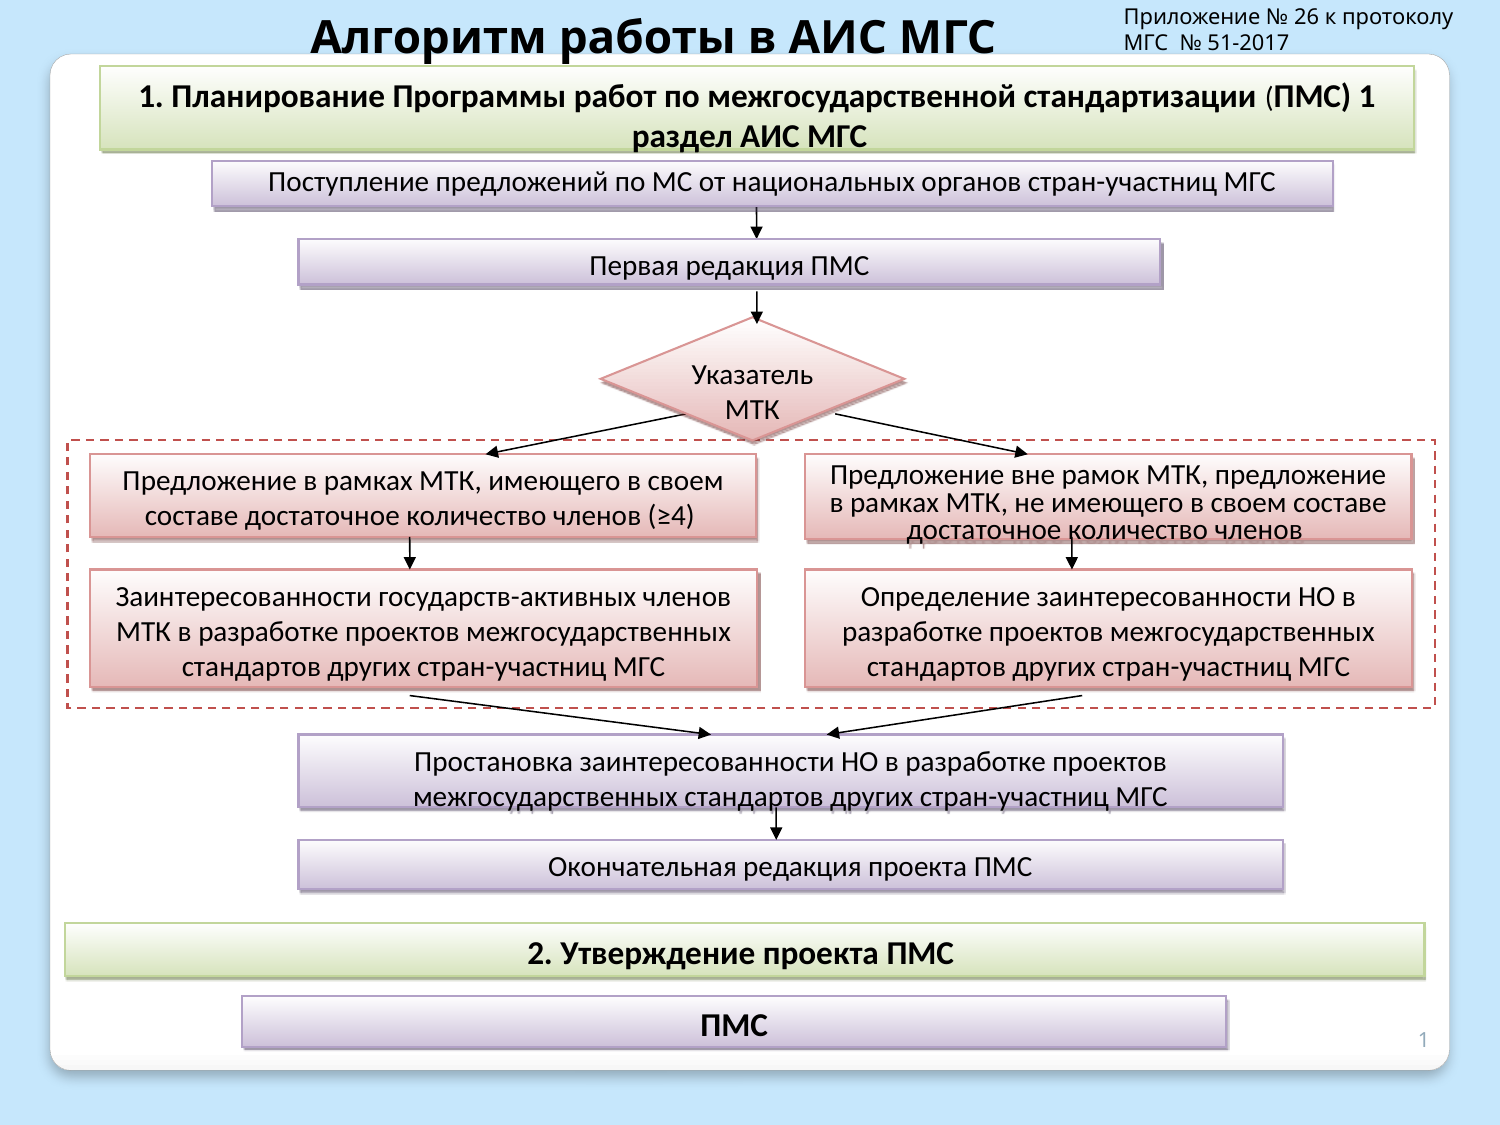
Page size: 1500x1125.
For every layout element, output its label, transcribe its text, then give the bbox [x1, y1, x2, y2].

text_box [67, 160, 1436, 890]
text_box ПМС [242, 996, 1227, 1047]
text_box 1. Планирование Программы работ по межгосударственной стандартизации (ПМС) 1 раздел АИС МГС [100, 66, 1414, 150]
text_box 2. Утверждение проекта ПМС [64, 923, 1425, 976]
text_box Алгоритм работы в АИС МГС [0, 0, 1333, 70]
slide_number 1 [1369, 1002, 1445, 1063]
text_box Приложение № 26 к протоколу МГС № 51-2017 [1108, 0, 1500, 63]
